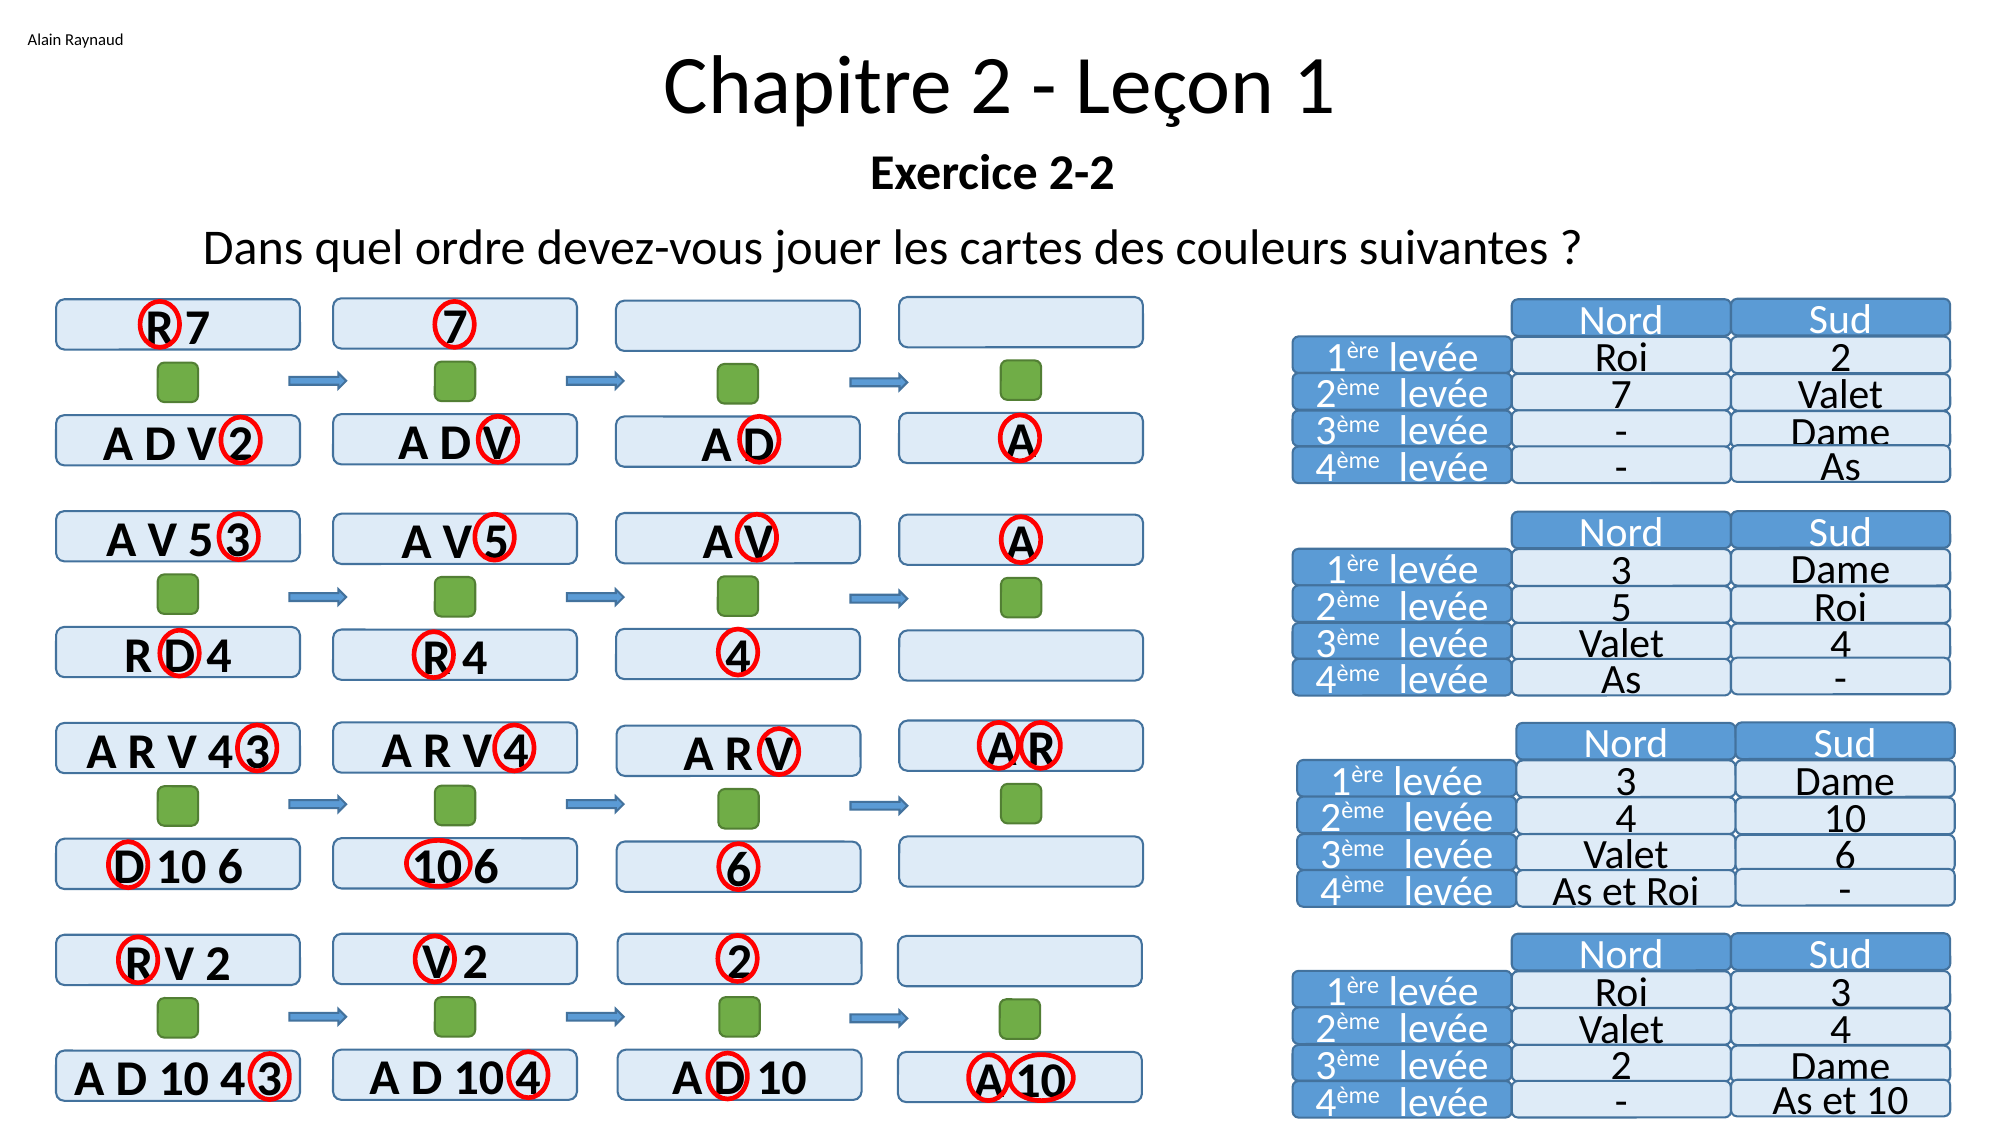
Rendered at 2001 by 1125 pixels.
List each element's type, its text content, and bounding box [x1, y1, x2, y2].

text_box 4ème levée [1291, 657, 1512, 697]
text_box 4 [1729, 622, 1952, 659]
text_box Sud [1729, 297, 1952, 336]
text_box Valet [1510, 621, 1731, 659]
text_box Nord [1510, 298, 1731, 336]
text_box Dame [1729, 410, 1952, 446]
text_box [616, 512, 860, 680]
text_box [861, 795, 899, 817]
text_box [615, 300, 860, 467]
text_box [578, 586, 616, 608]
text_box 1ère levée [1291, 969, 1512, 1007]
text_box Alain Raynaud [12, 21, 147, 57]
text_box Sud [1729, 932, 1952, 970]
text_box Sud [1729, 510, 1952, 548]
text_box 3ème levée [1291, 1043, 1511, 1081]
text_box [300, 1011, 333, 1022]
text_box Roi [1510, 335, 1731, 373]
text_box Nord [1510, 932, 1731, 971]
text_box [300, 375, 333, 386]
text_box 6 [1734, 833, 1956, 870]
text_box Valet [1515, 833, 1736, 870]
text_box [56, 299, 300, 466]
text_box 3ème levée [1291, 621, 1511, 659]
text_box - [1510, 409, 1731, 446]
text_box As et Roi [1515, 869, 1736, 908]
text_box 4ème levée [1296, 869, 1516, 908]
text_box 2ème levée [1291, 584, 1512, 622]
text_box Valet [1729, 372, 1952, 411]
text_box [899, 296, 1143, 464]
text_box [899, 720, 1144, 887]
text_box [333, 513, 578, 680]
text_box As [1510, 657, 1732, 697]
text_box 4 [1729, 1007, 1952, 1045]
text_box [862, 1013, 897, 1024]
text_box As [1729, 444, 1952, 483]
text_box 7 [1510, 372, 1731, 410]
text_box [616, 725, 861, 892]
text_box 2 [1510, 1043, 1731, 1081]
text_box 3 [1729, 970, 1952, 1008]
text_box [899, 514, 1144, 681]
text_box [860, 372, 899, 393]
text_box 4ème levée [1291, 1079, 1512, 1119]
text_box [56, 511, 300, 678]
text_box 3 [1510, 548, 1731, 586]
text_box [578, 1006, 617, 1028]
text_box Nord [1515, 721, 1735, 760]
text_box Dame [1729, 1044, 1952, 1081]
subtitle Exercice 2-2 Dans quel ordre devez-vous jouer les cartes des couleurs suivantes ? [37, 139, 1948, 1088]
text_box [897, 935, 1142, 1103]
text_box [300, 592, 333, 603]
text_box 2ème levée [1291, 1006, 1512, 1044]
title Chapitre 2 - Leçon 1 [249, 38, 1750, 139]
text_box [333, 298, 578, 465]
text_box [300, 799, 333, 810]
text_box [578, 793, 616, 815]
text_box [333, 722, 578, 889]
text_box 1ère levée [1291, 335, 1511, 373]
text_box Nord [1510, 510, 1731, 549]
text_box 10 [1734, 796, 1956, 834]
text_box 4ème levée [1291, 445, 1512, 485]
text_box 3 [1515, 759, 1736, 797]
text_box 5 [1510, 585, 1731, 623]
text_box 1ère levée [1296, 758, 1516, 797]
text_box 3ème levée [1291, 409, 1511, 446]
text_box - [1510, 1079, 1732, 1119]
text_box - [1729, 656, 1952, 696]
text_box 2ème levée [1296, 795, 1517, 834]
text_box Sud [1734, 721, 1956, 760]
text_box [56, 722, 300, 889]
text_box Dame [1734, 759, 1956, 797]
text_box [578, 370, 615, 392]
text_box - [1734, 867, 1956, 907]
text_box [617, 933, 862, 1100]
text_box Dame [1729, 547, 1952, 586]
text_box - [1510, 445, 1731, 485]
text_box 3ème levée [1296, 833, 1516, 870]
text_box Roi [1510, 970, 1731, 1008]
text_box [860, 588, 899, 610]
text_box 4 [1515, 796, 1735, 834]
text_box 2 [1729, 335, 1952, 373]
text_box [56, 934, 300, 1101]
text_box 2ème levée [1291, 371, 1512, 410]
text_box Valet [1510, 1007, 1731, 1045]
text_box 1ère levée [1291, 547, 1512, 585]
text_box As et 10 [1729, 1078, 1952, 1118]
text_box Roi [1729, 585, 1952, 623]
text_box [333, 933, 578, 1100]
